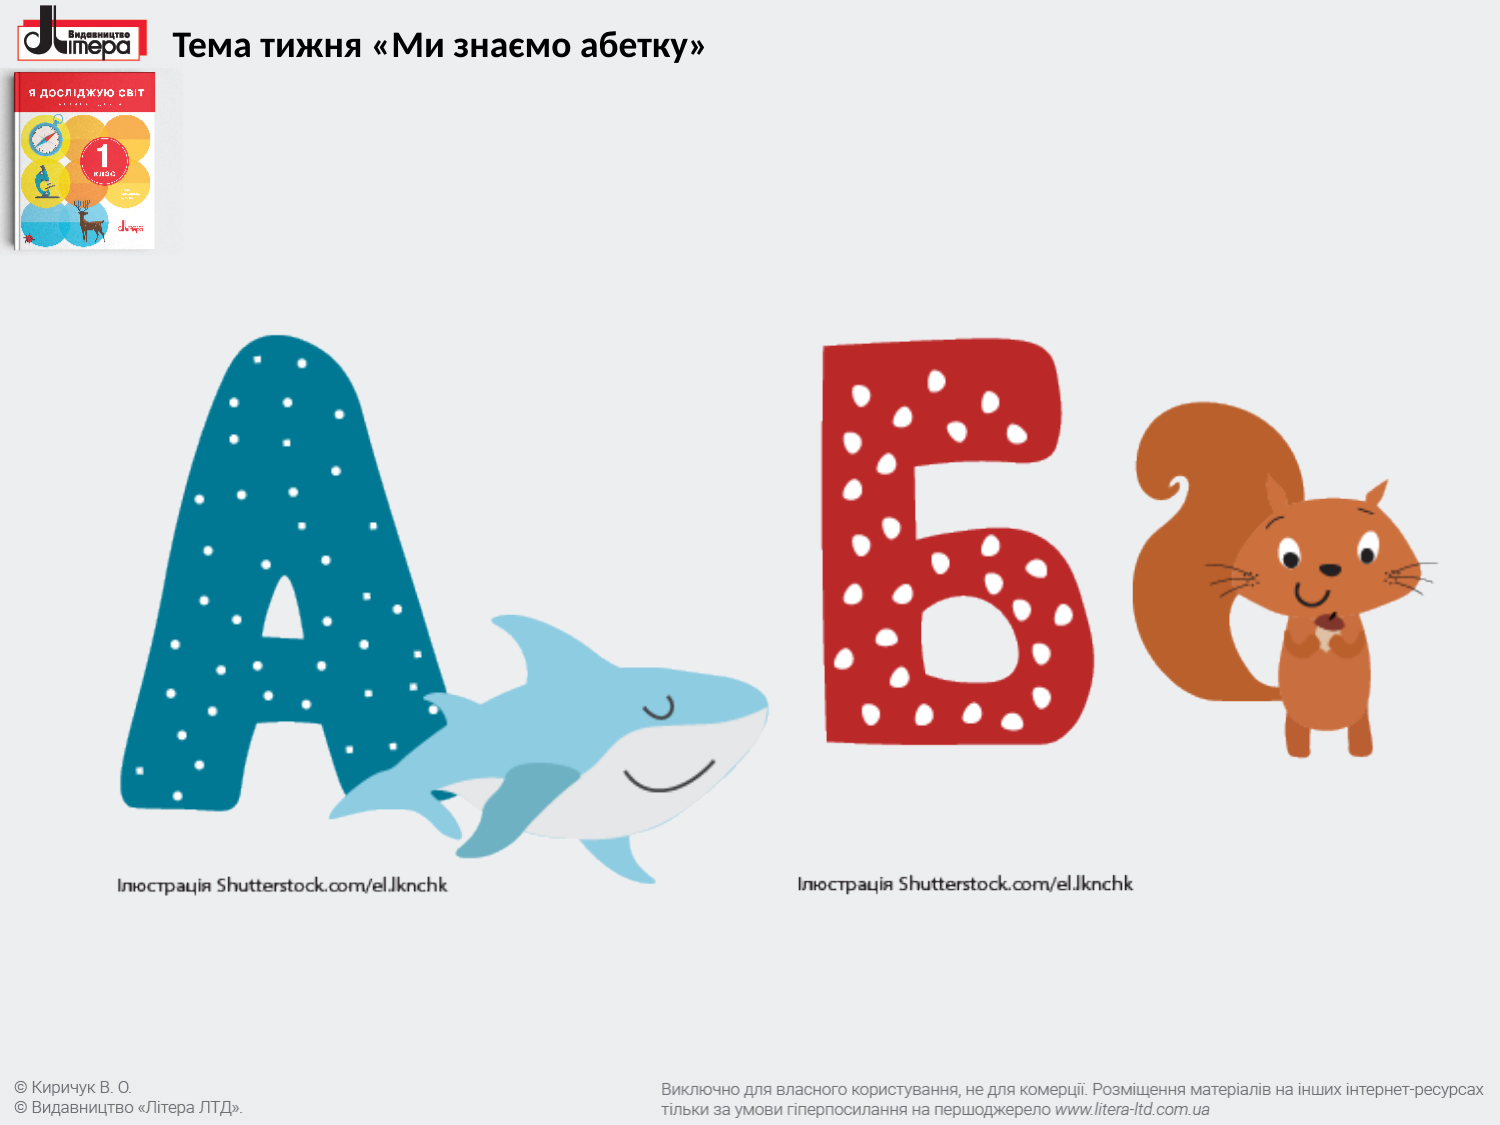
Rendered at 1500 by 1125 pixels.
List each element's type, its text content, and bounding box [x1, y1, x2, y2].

text_box Тема тижня «Ми знаємо абетку» [158, 12, 916, 73]
picture [0, 0, 1500, 1125]
